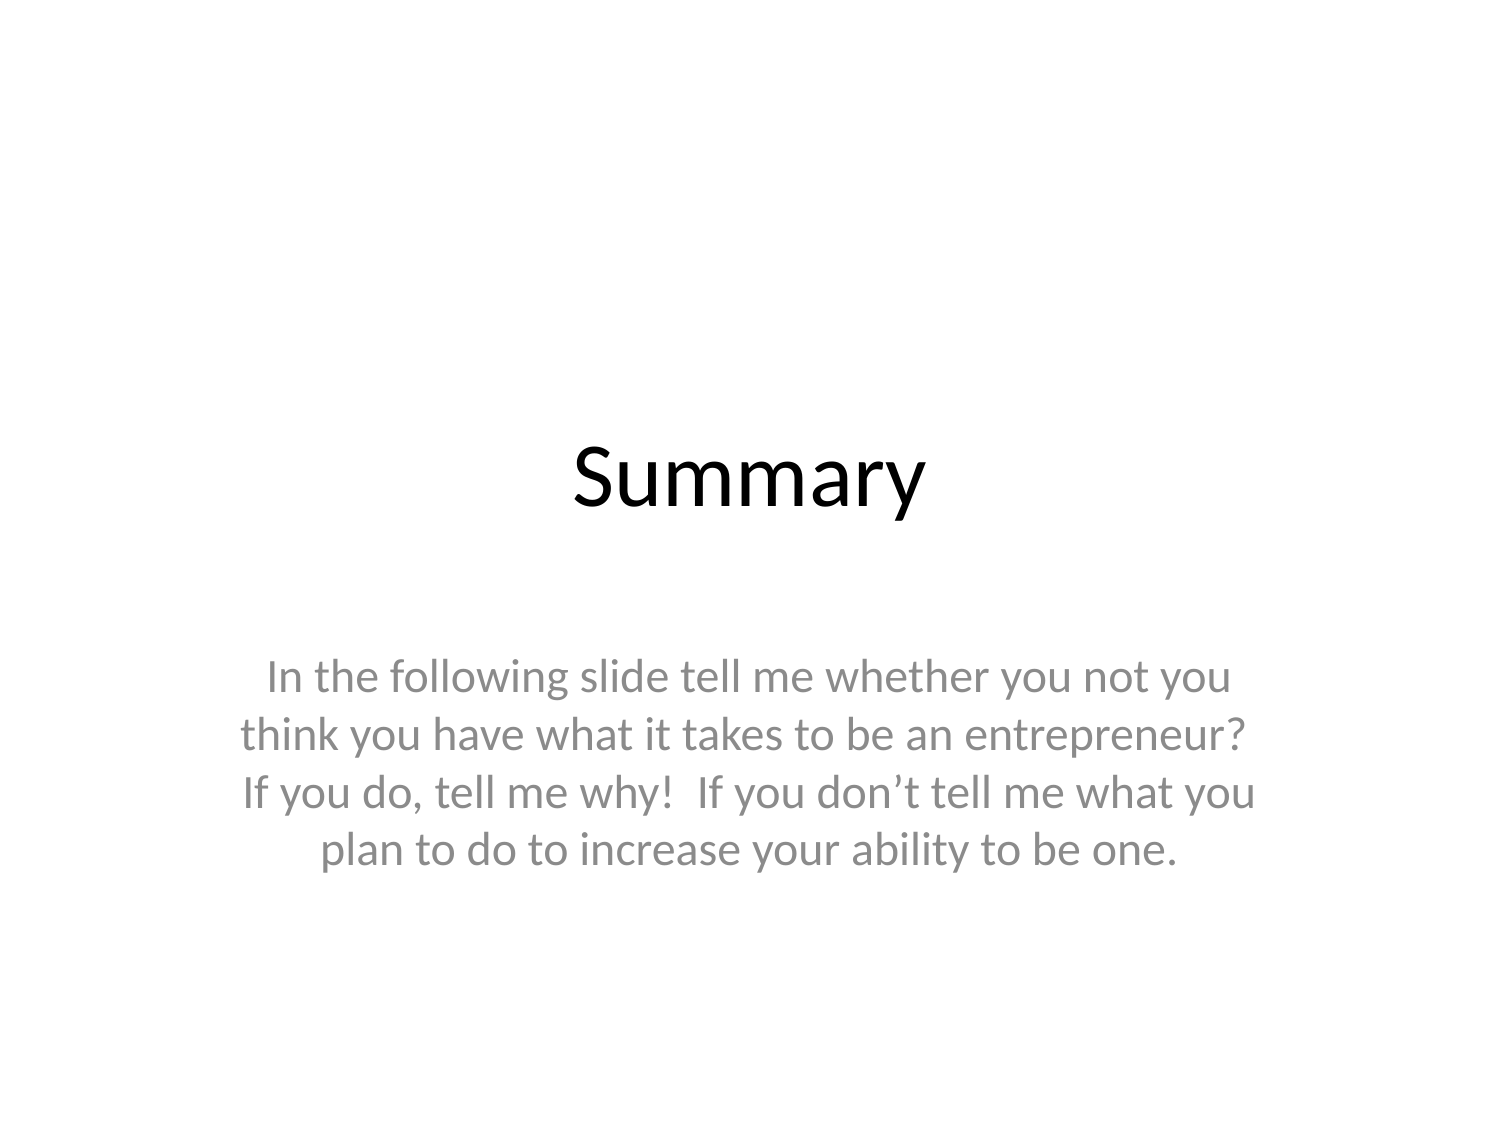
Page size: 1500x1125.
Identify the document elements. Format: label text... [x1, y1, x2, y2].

title Summary [112, 349, 1388, 591]
subtitle In the following slide tell me whether you not you think you have what it takes to be an entrepreneur? If you do, tell me why! If you don’t tell me what you plan to do to increase your ability to be one. [225, 637, 1275, 925]
